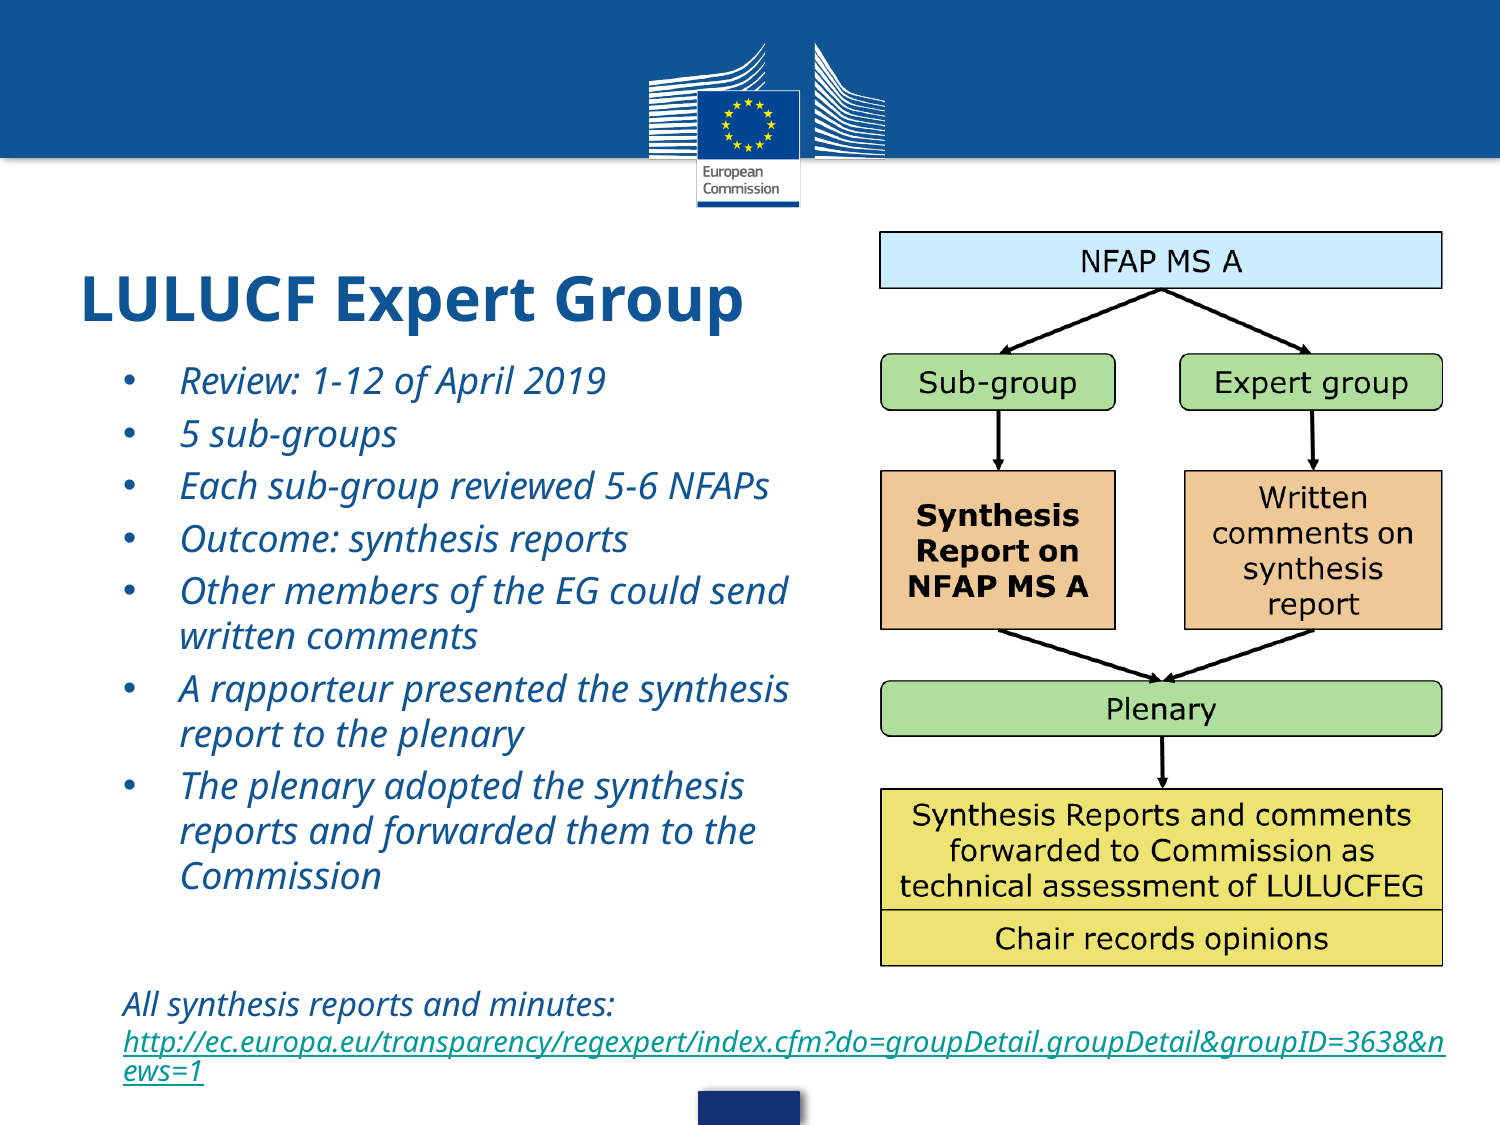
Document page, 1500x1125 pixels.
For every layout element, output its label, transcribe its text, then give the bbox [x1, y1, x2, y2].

picture [649, 42, 885, 208]
text_box All synthesis reports and minutes: http://ec.europa.eu/transparency/regexpert/index.cfm?do=groupDetail.groupDetail&groupID=3638&news=1 [108, 975, 1471, 1125]
title LULUCF Expert Group [5, 219, 1356, 374]
picture [879, 231, 1443, 975]
text_box Review: 1-12 of April 2019 5 sub-groups Each sub-group reviewed 5-6 NFAPs Outcome: synthesis reports Other members of the EG could send written comments A rapporteur presented the synthesis report to the plenary The plenary adopted the synthesis reports and forwarded them to the Commission [108, 349, 821, 848]
